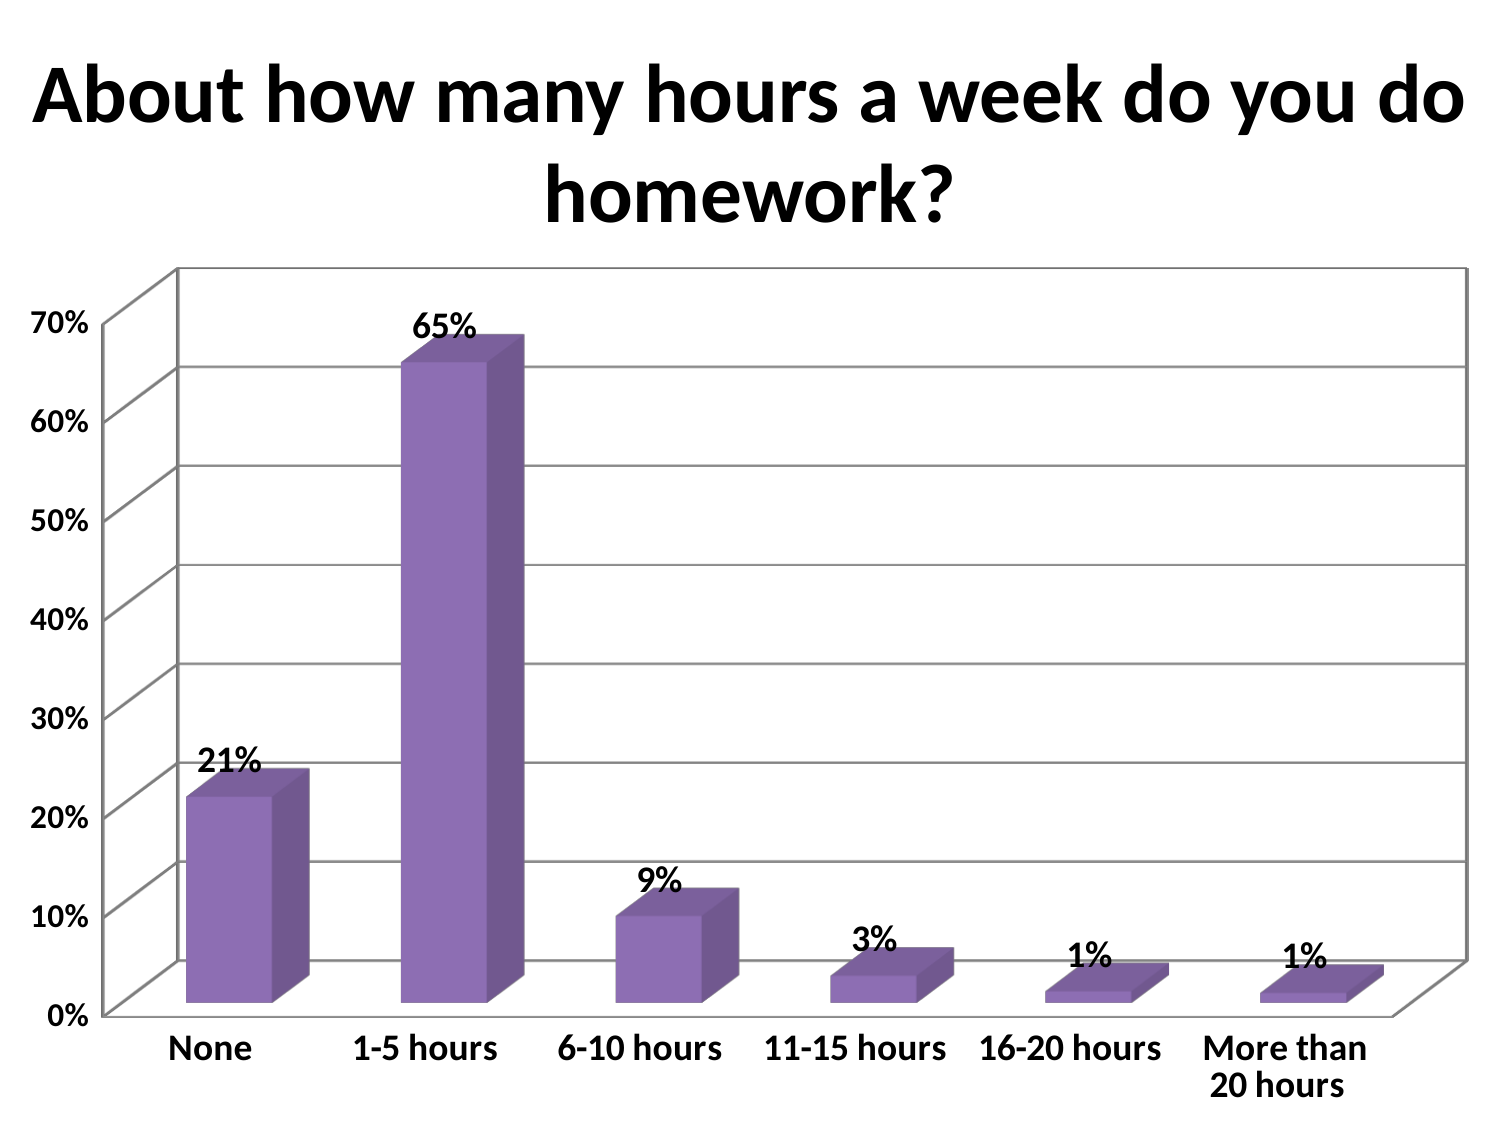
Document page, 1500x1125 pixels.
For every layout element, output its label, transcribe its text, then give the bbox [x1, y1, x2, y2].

chart [0, 249, 1500, 1125]
title About how many hours a week do you do homework? [0, 45, 1500, 233]
